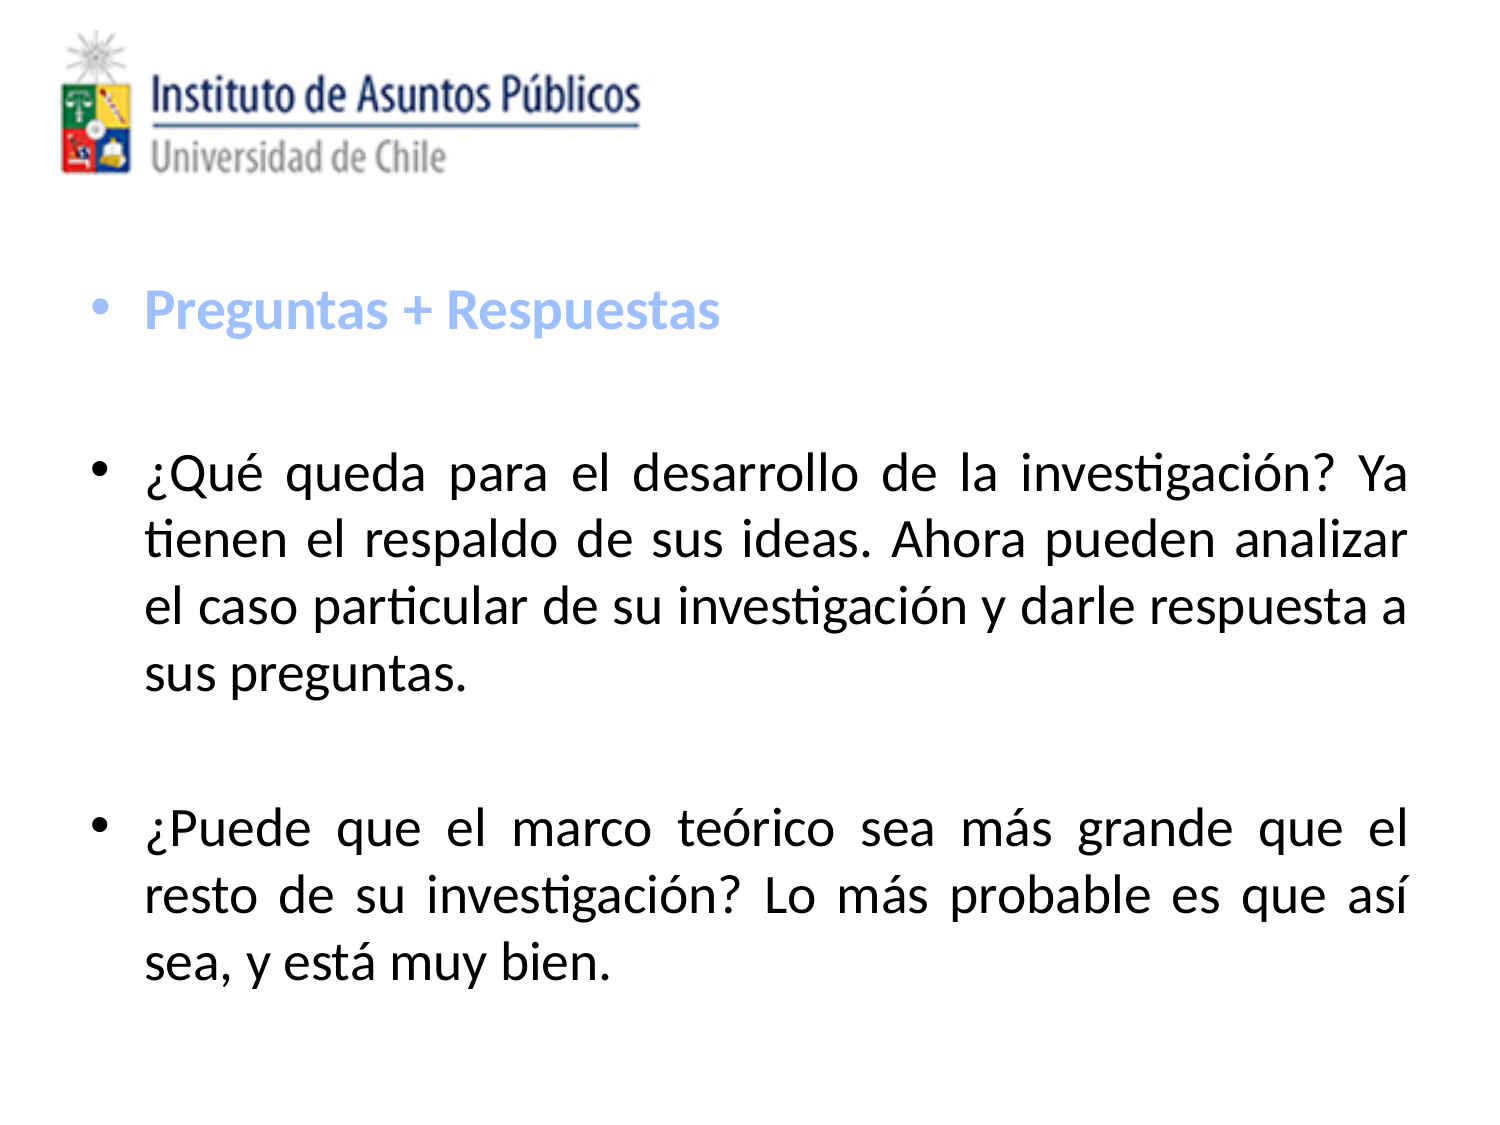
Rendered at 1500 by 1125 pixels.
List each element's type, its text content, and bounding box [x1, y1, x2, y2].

list Preguntas + Respuestas ¿Qué queda para el desarrollo de la investigación? Ya tienen el respaldo de sus ideas. Ahora pueden analizar el caso particular de su investigación y darle respuesta a sus preguntas. ¿Puede que el marco teórico sea más grande que el resto de su investigación? Lo más probable es que así sea, y está muy bien. [75, 262, 1425, 1005]
picture [29, 30, 705, 209]
